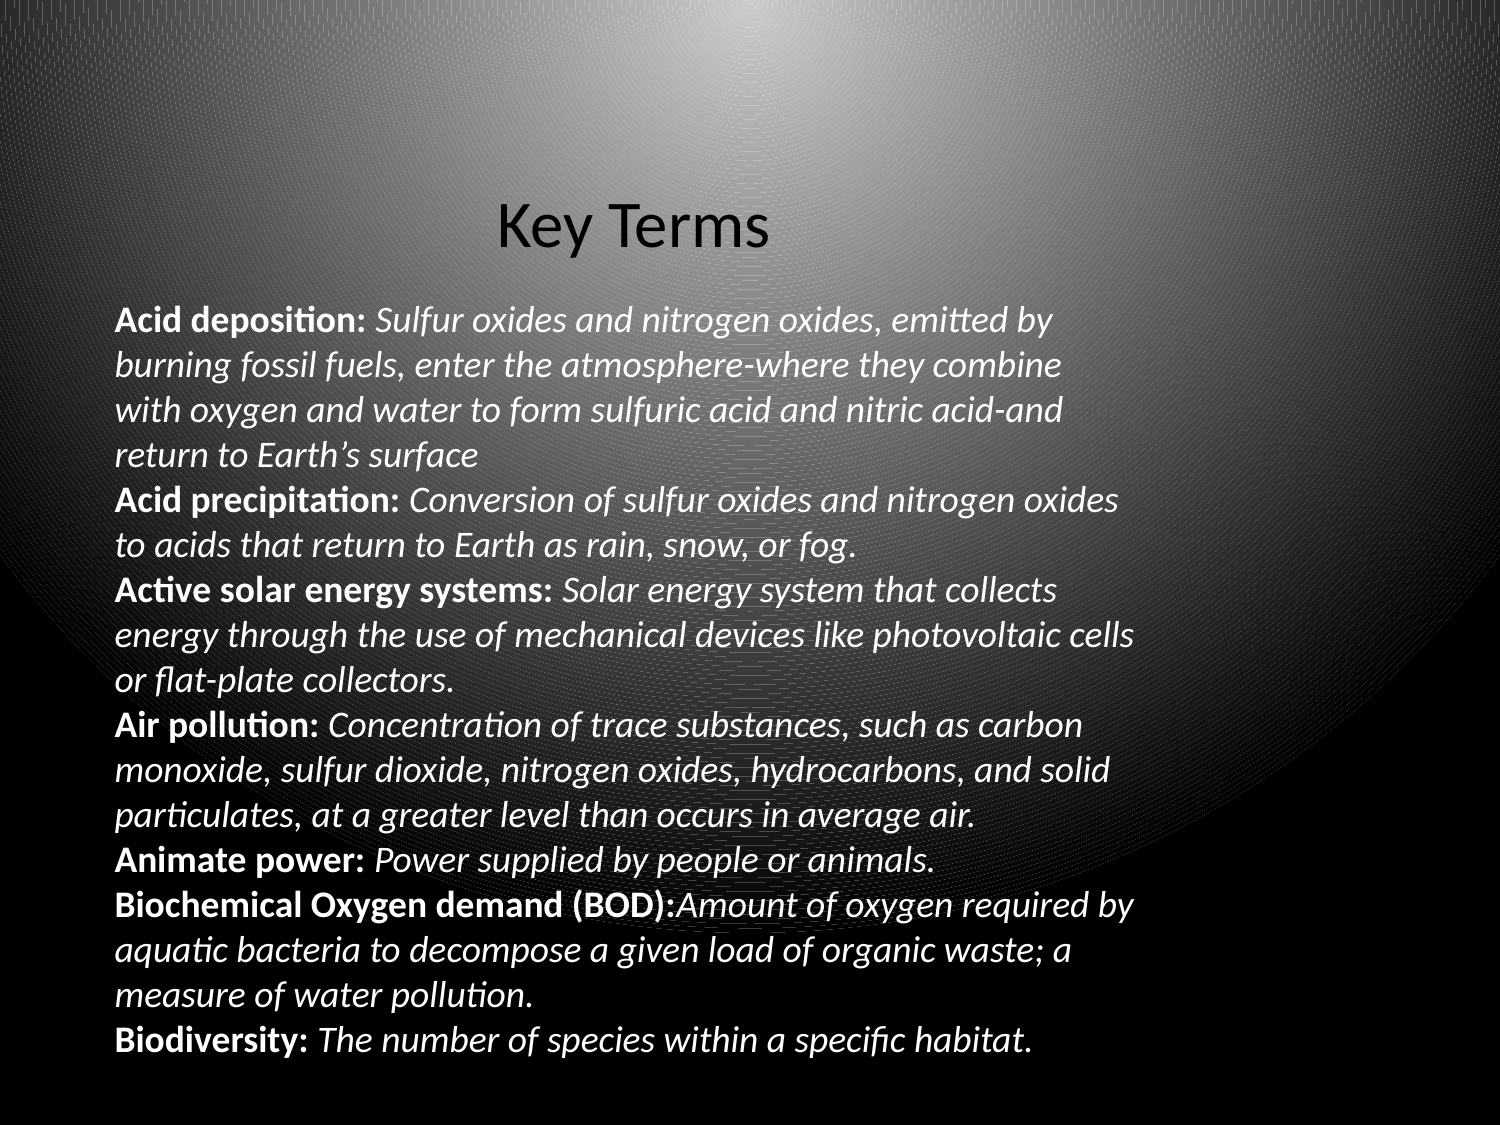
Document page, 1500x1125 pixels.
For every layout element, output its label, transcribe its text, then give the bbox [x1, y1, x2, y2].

text_box Key Terms Acid deposition: Sulfur oxides and nitrogen oxides, emitted by burning fossil fuels, enter the atmosphere-where they combine with oxygen and water to form sulfuric acid and nitric acid-and return to Earth’s surface Acid precipitation: Conversion of sulfur oxides and nitrogen oxides to acids that return to Earth as rain, snow, or fog. Active solar energy systems: Solar energy system that collects energy through the use of mechanical devices like photovoltaic cells or flat-plate collectors. Air pollution: Concentration of trace substances, such as carbon monoxide, sulfur dioxide, nitrogen oxides, hydrocarbons, and solid particulates, at a greater level than occurs in average air. Animate power: Power supplied by people or animals. Biochemical Oxygen demand (BOD):Amount of oxygen required by aquatic bacteria to decompose a given load of organic waste; a measure of water pollution. Biodiversity: The number of species within a specific habitat. [99, 173, 1150, 1125]
